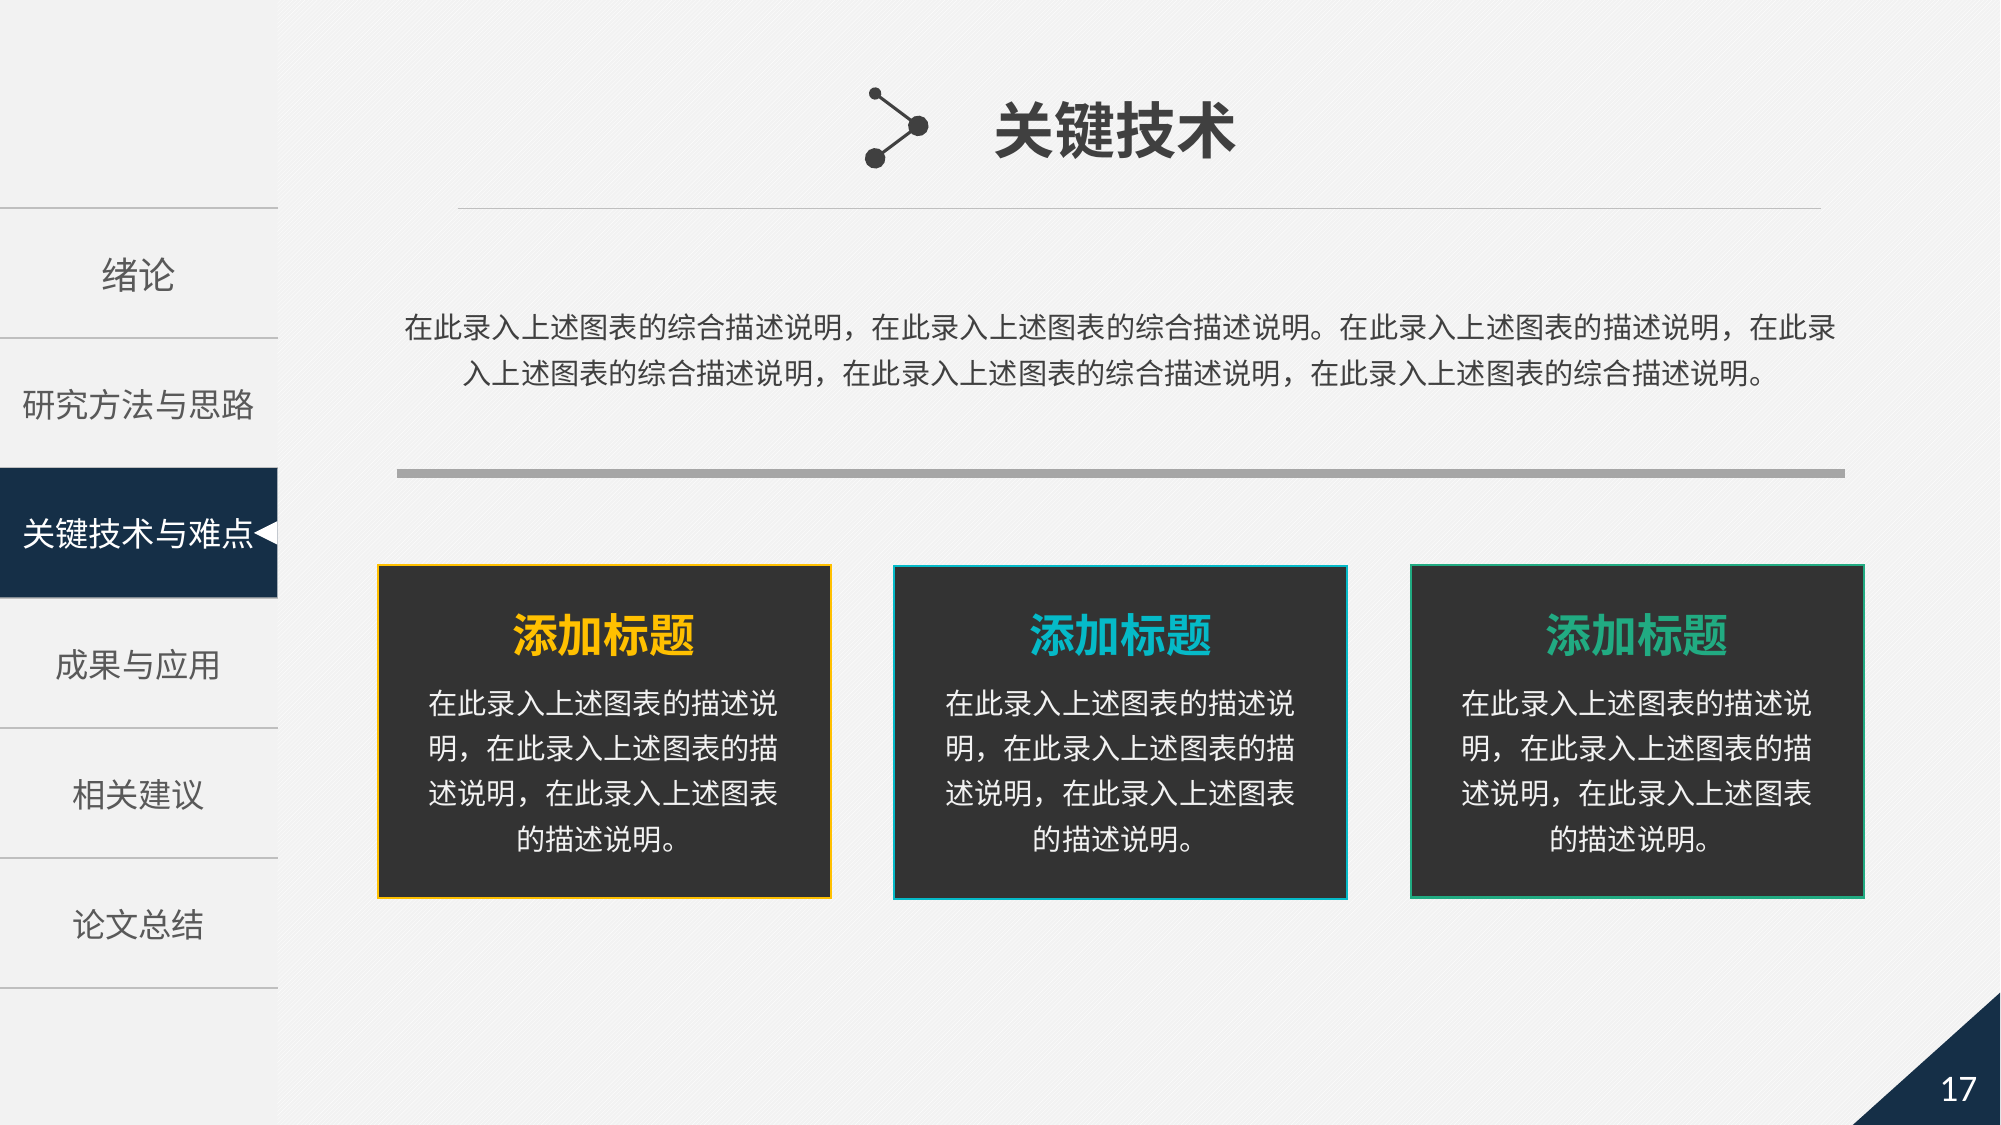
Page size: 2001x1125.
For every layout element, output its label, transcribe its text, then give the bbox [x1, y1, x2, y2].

text_box 在此录入上述图表的描述说明，在此录入上述图表的描述说明，在此录入上述图表的描述说明。 [921, 667, 1321, 864]
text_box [875, 93, 919, 159]
text_box [1410, 564, 1865, 899]
text_box 在此录入上述图表的综合描述说明，在此录入上述图表的综合描述说明。在此录入上述图表的描述说明，在此录入上述图表的综合描述说明，在此录入上述图表的综合描述说明，在此录入上述图表的综合描述说明。 [377, 291, 1864, 398]
text_box [377, 564, 832, 899]
text_box [893, 565, 1348, 900]
text_box 在此录入上述图表的描述说明，在此录入上述图表的描述说明，在此录入上述图表的描述说明。 [404, 667, 804, 864]
text_box 添加标题 [1014, 598, 1228, 667]
text_box 关键技术 [979, 84, 1254, 173]
text_box 添加标题 [497, 598, 711, 667]
text_box 添加标题 [1530, 598, 1744, 667]
text_box 在此录入上述图表的描述说明，在此录入上述图表的描述说明，在此录入上述图表的描述说明。 [1437, 667, 1837, 864]
